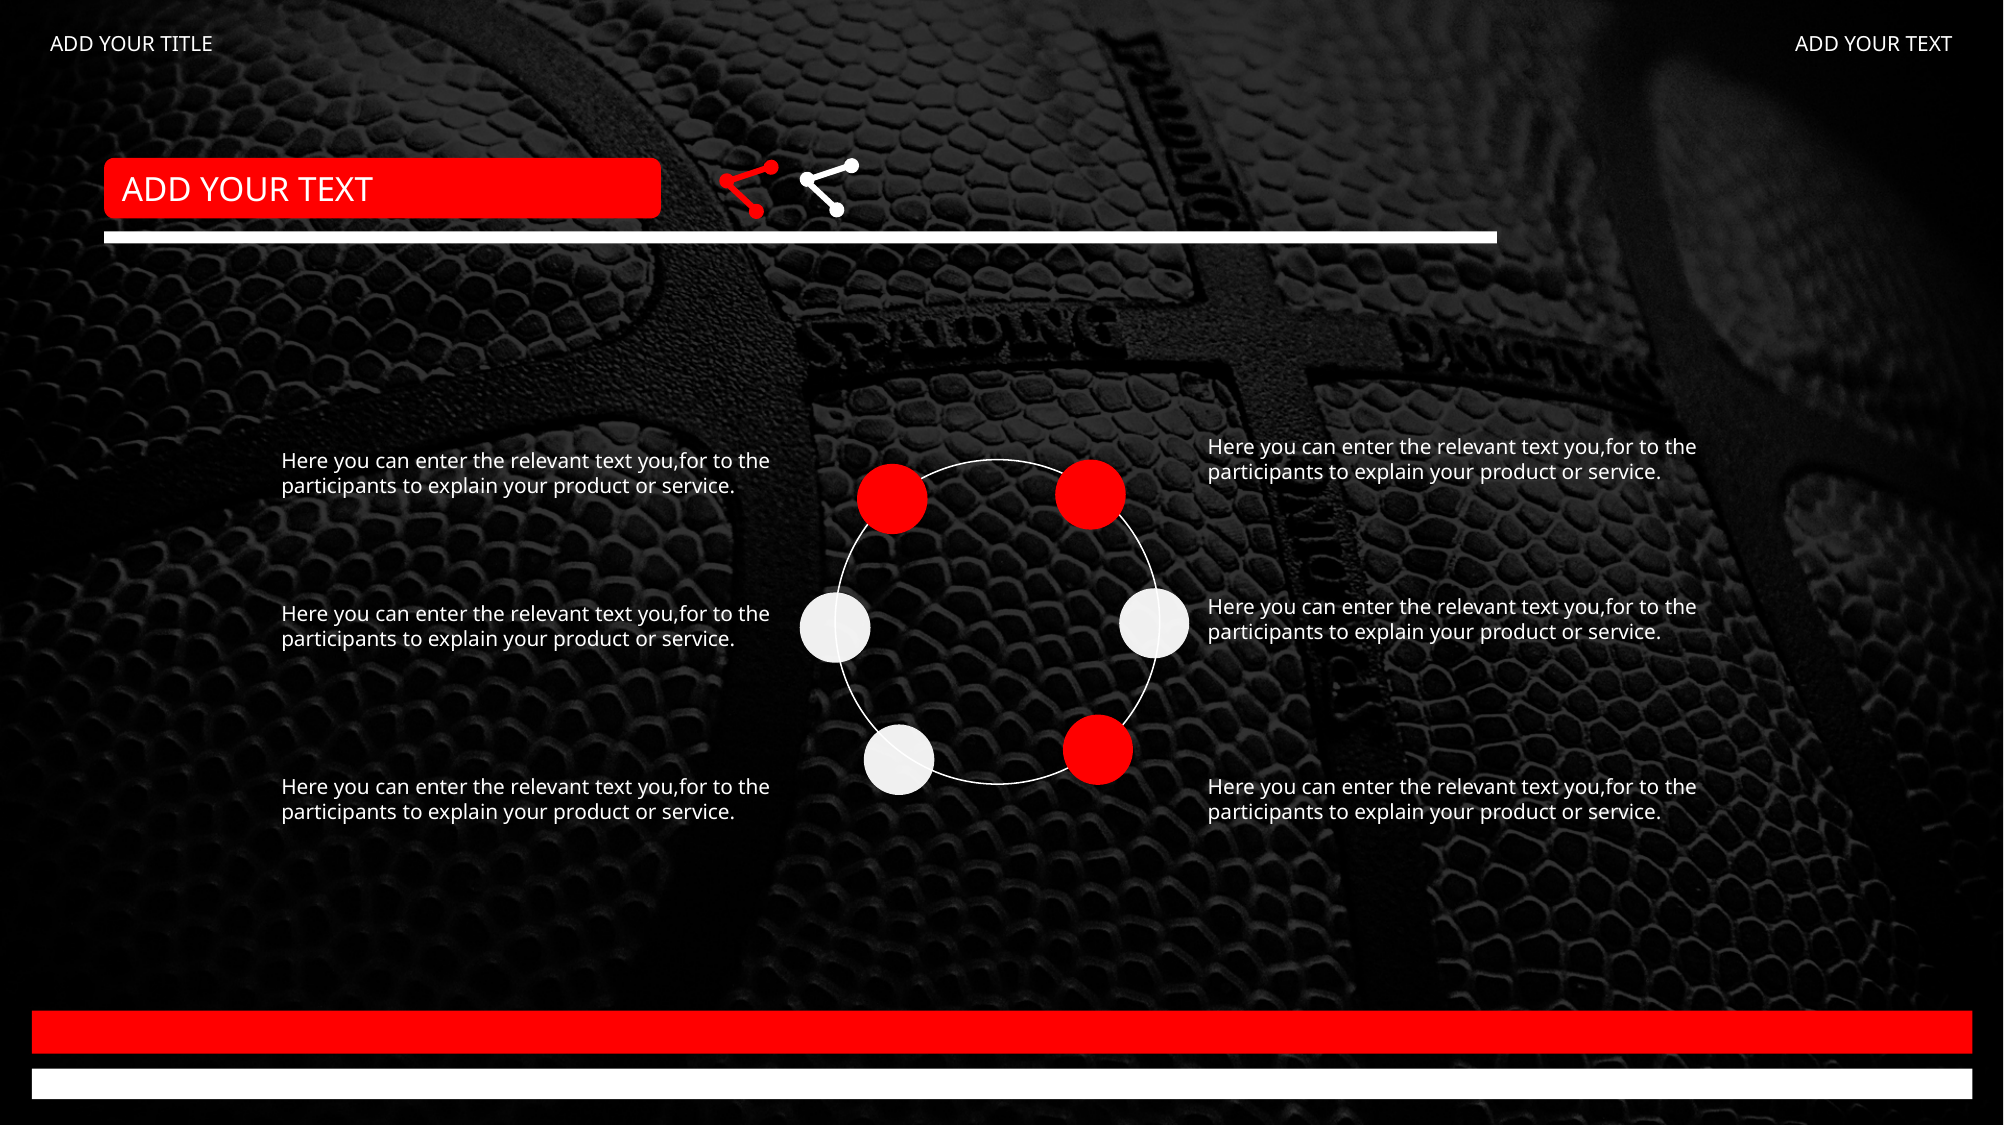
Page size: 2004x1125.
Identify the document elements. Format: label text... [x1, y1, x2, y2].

picture [0, 0, 2004, 1125]
text_box [837, 459, 1157, 785]
text_box [863, 724, 935, 796]
text_box [1119, 588, 1181, 659]
text_box [1062, 714, 1133, 785]
text_box Here you can enter the relevant text you,for to the participants to explain your product or service. [1181, 760, 1758, 837]
text_box [719, 159, 779, 219]
text_box [831, 592, 871, 663]
text_box Here you can enter the relevant text you,for to the participants to explain your product or service. [255, 434, 831, 511]
text_box Here you can enter the relevant text you,for to the participants to explain your product or service. [1181, 580, 1758, 657]
text_box [857, 463, 928, 535]
text_box [1055, 459, 1126, 530]
text_box [31, 1068, 1973, 1100]
text_box [31, 1010, 1973, 1054]
text_box Here you can enter the relevant text you,for to the participants to explain your product or service. [255, 587, 831, 664]
text_box ADD YOUR TEXT [1780, 23, 1968, 64]
text_box [799, 158, 860, 218]
text_box Here you can enter the relevant text you,for to the participants to explain your product or service. [1181, 420, 1758, 497]
text_box ADD YOUR TITLE [35, 23, 228, 64]
text_box Here you can enter the relevant text you,for to the participants to explain your product or service. [255, 760, 831, 837]
text_box ADD YOUR TEXT [104, 157, 661, 219]
text_box [104, 231, 1497, 244]
